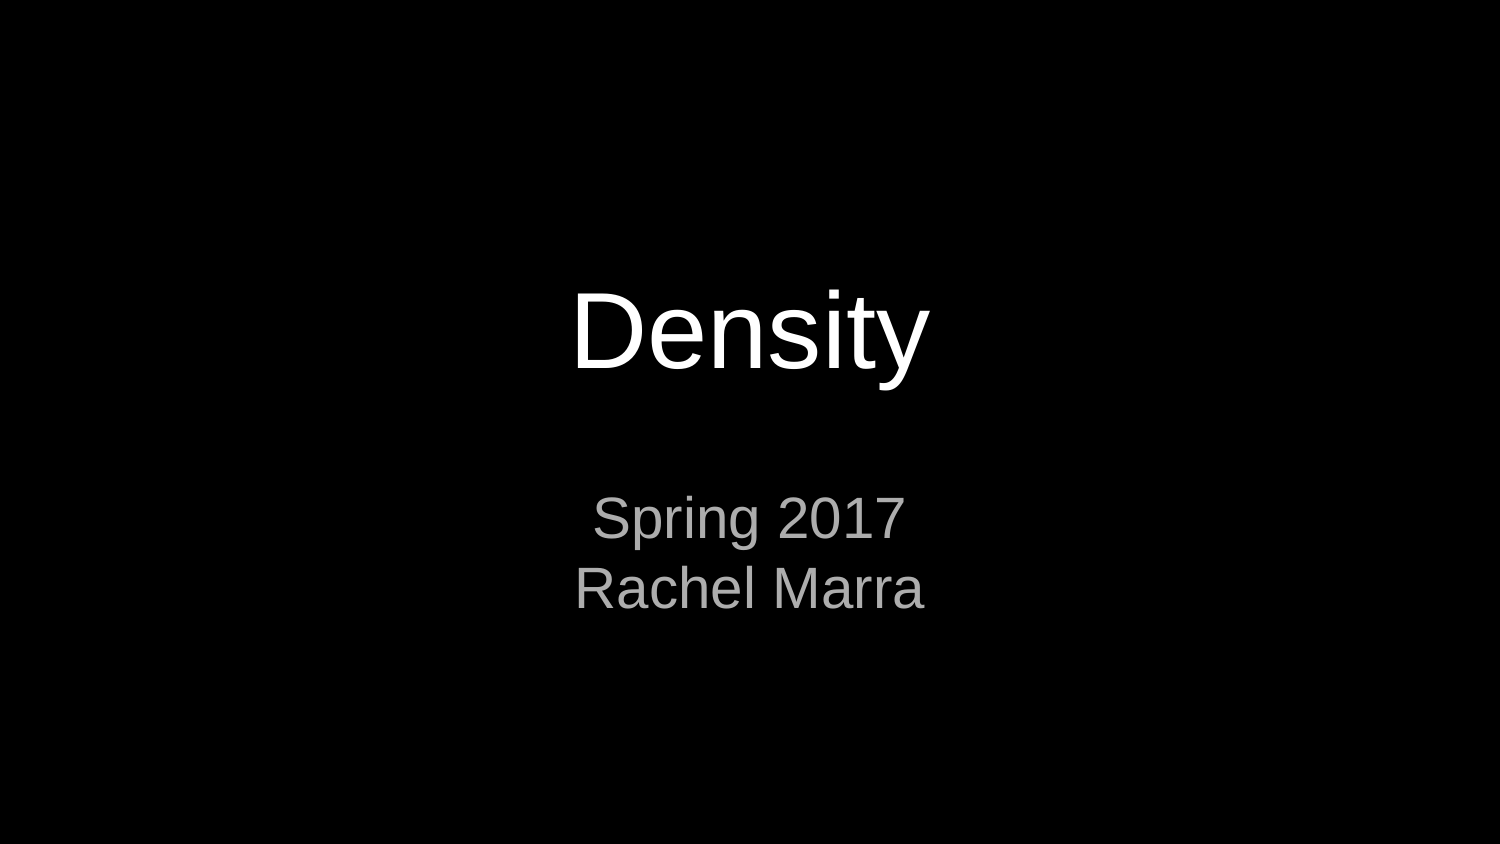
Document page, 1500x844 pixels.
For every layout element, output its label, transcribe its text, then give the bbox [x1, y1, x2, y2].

title Density [51, 68, 1449, 406]
subtitle Spring 2017 Rachel Marra [51, 464, 1449, 595]
